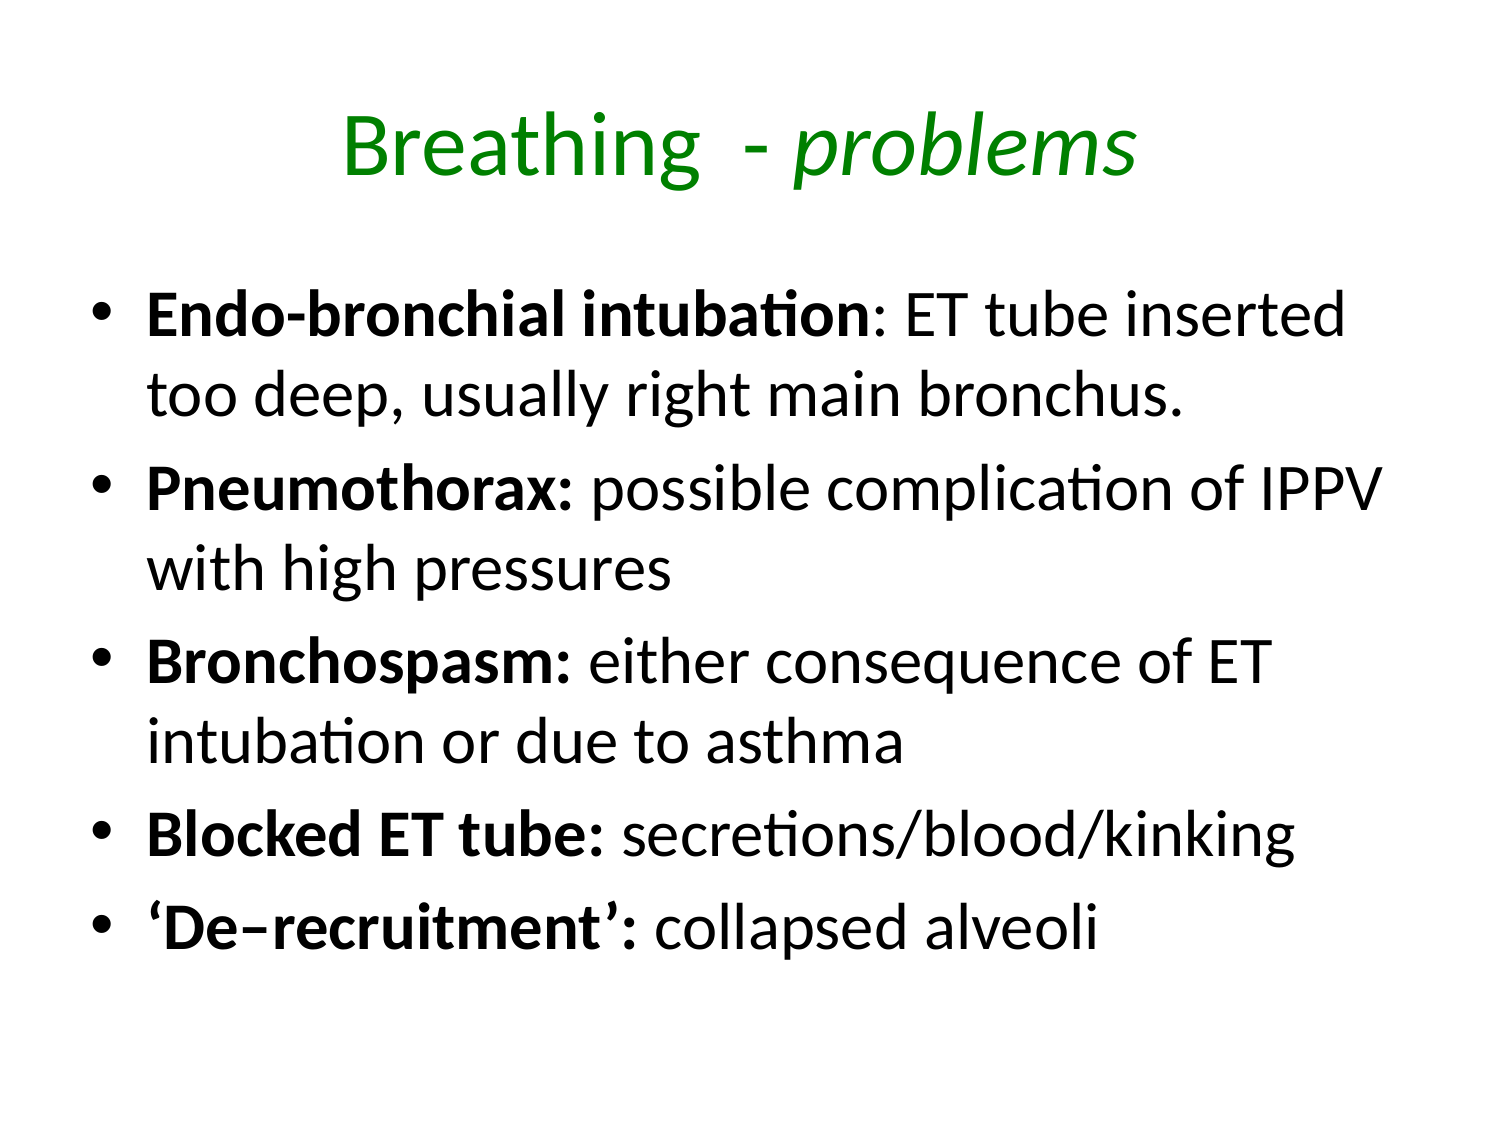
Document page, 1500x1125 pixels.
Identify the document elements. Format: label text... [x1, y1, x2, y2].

title Breathing - problems [75, 45, 1425, 233]
list Endo-bronchial intubation: ET tube inserted too deep, usually right main bronchus. Pneumothorax: possible complication of IPPV with high pressures Bronchospasm: either consequence of ET intubation or due to asthma Blocked ET tube: secretions/blood/kinking ‘De–recruitment’: collapsed alveoli [75, 262, 1425, 1005]
